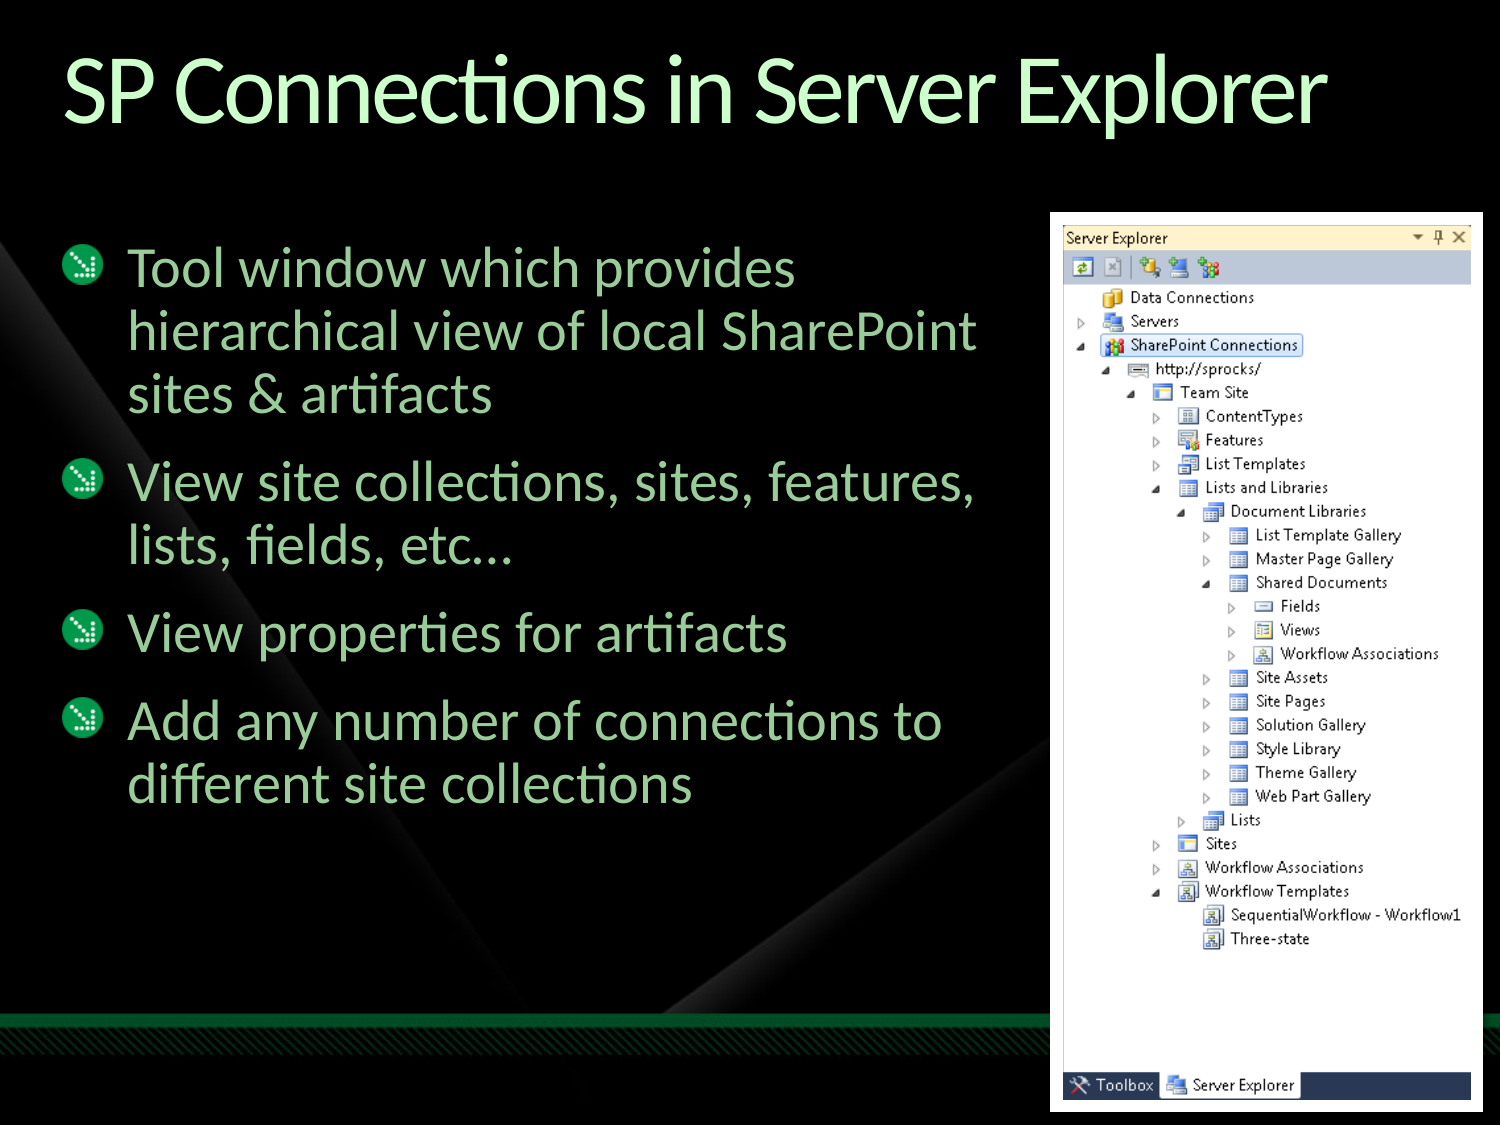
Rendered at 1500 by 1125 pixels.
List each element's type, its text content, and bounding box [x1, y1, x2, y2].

picture [0, 0, 1500, 1125]
title SP Connections in Server Explorer [62, 37, 1500, 256]
picture [1062, 224, 1472, 1101]
list Tool window which provides hierarchical view of local SharePoint sites & artifacts View site collections, sites, features, lists, fields, etc… View properties for artifacts Add any number of connections to different site collections [62, 237, 1025, 823]
